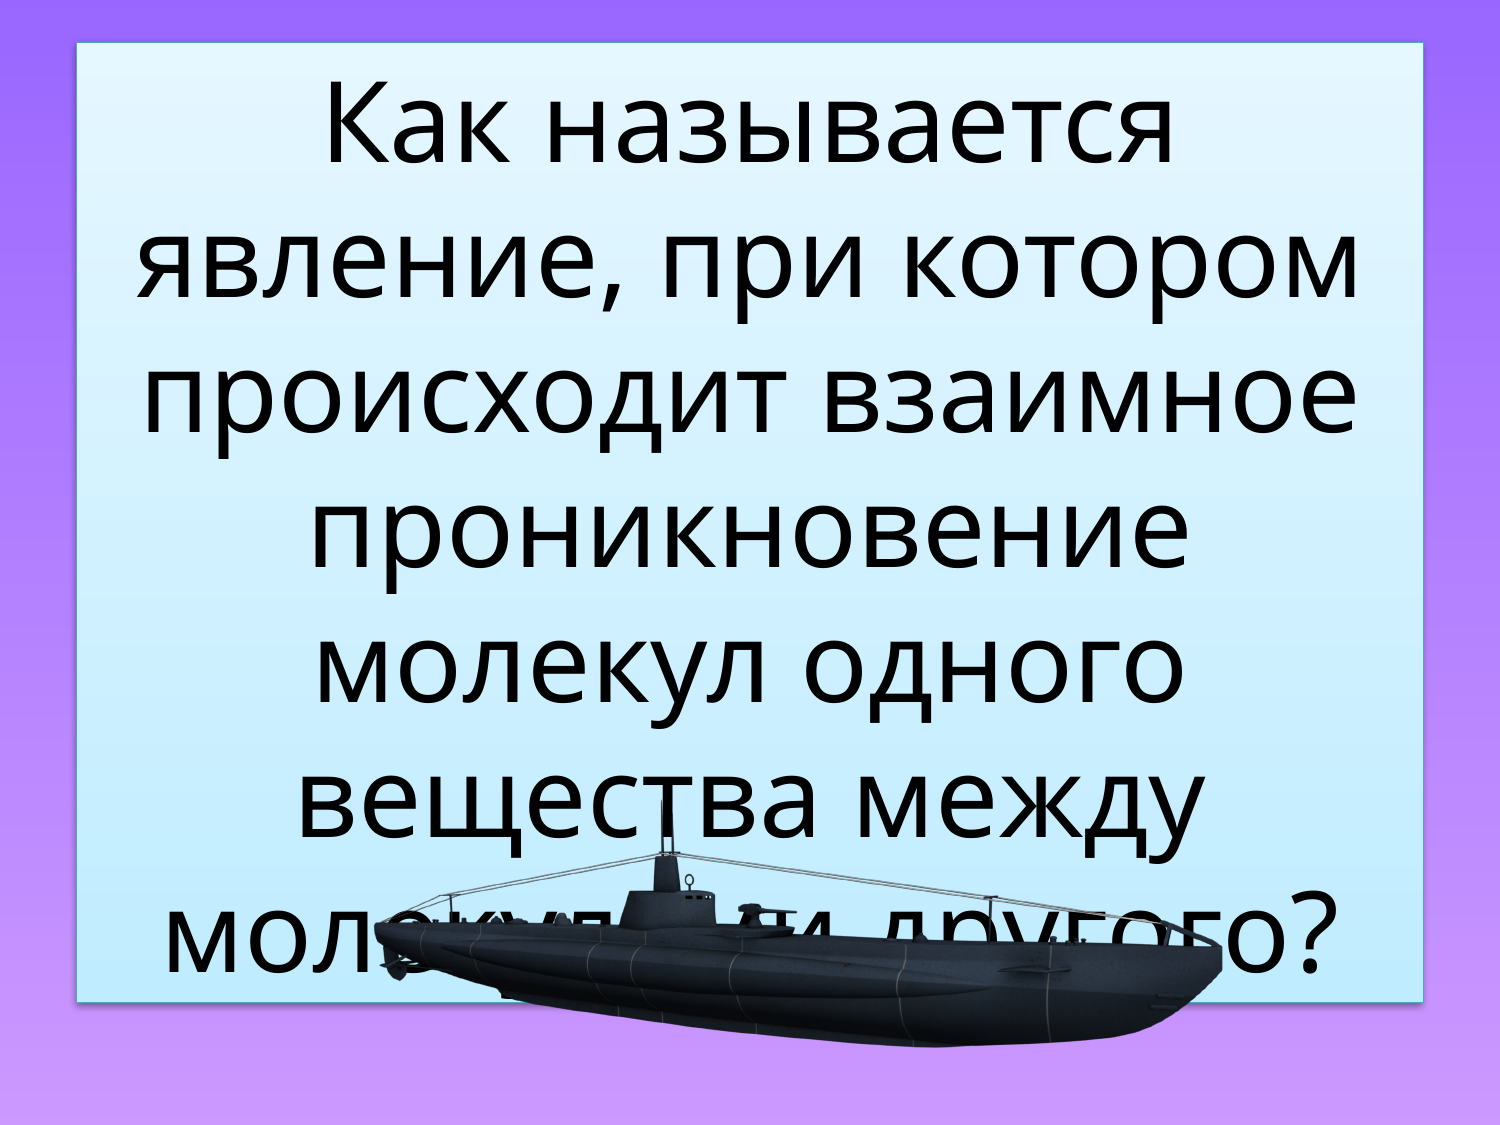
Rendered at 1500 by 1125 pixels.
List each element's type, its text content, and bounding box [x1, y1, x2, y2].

text_box Как называется явление, при котором происходит взаимное проникновение молекул одного вещества между молекулами другого? [76, 42, 1424, 1003]
picture [371, 786, 1223, 1065]
